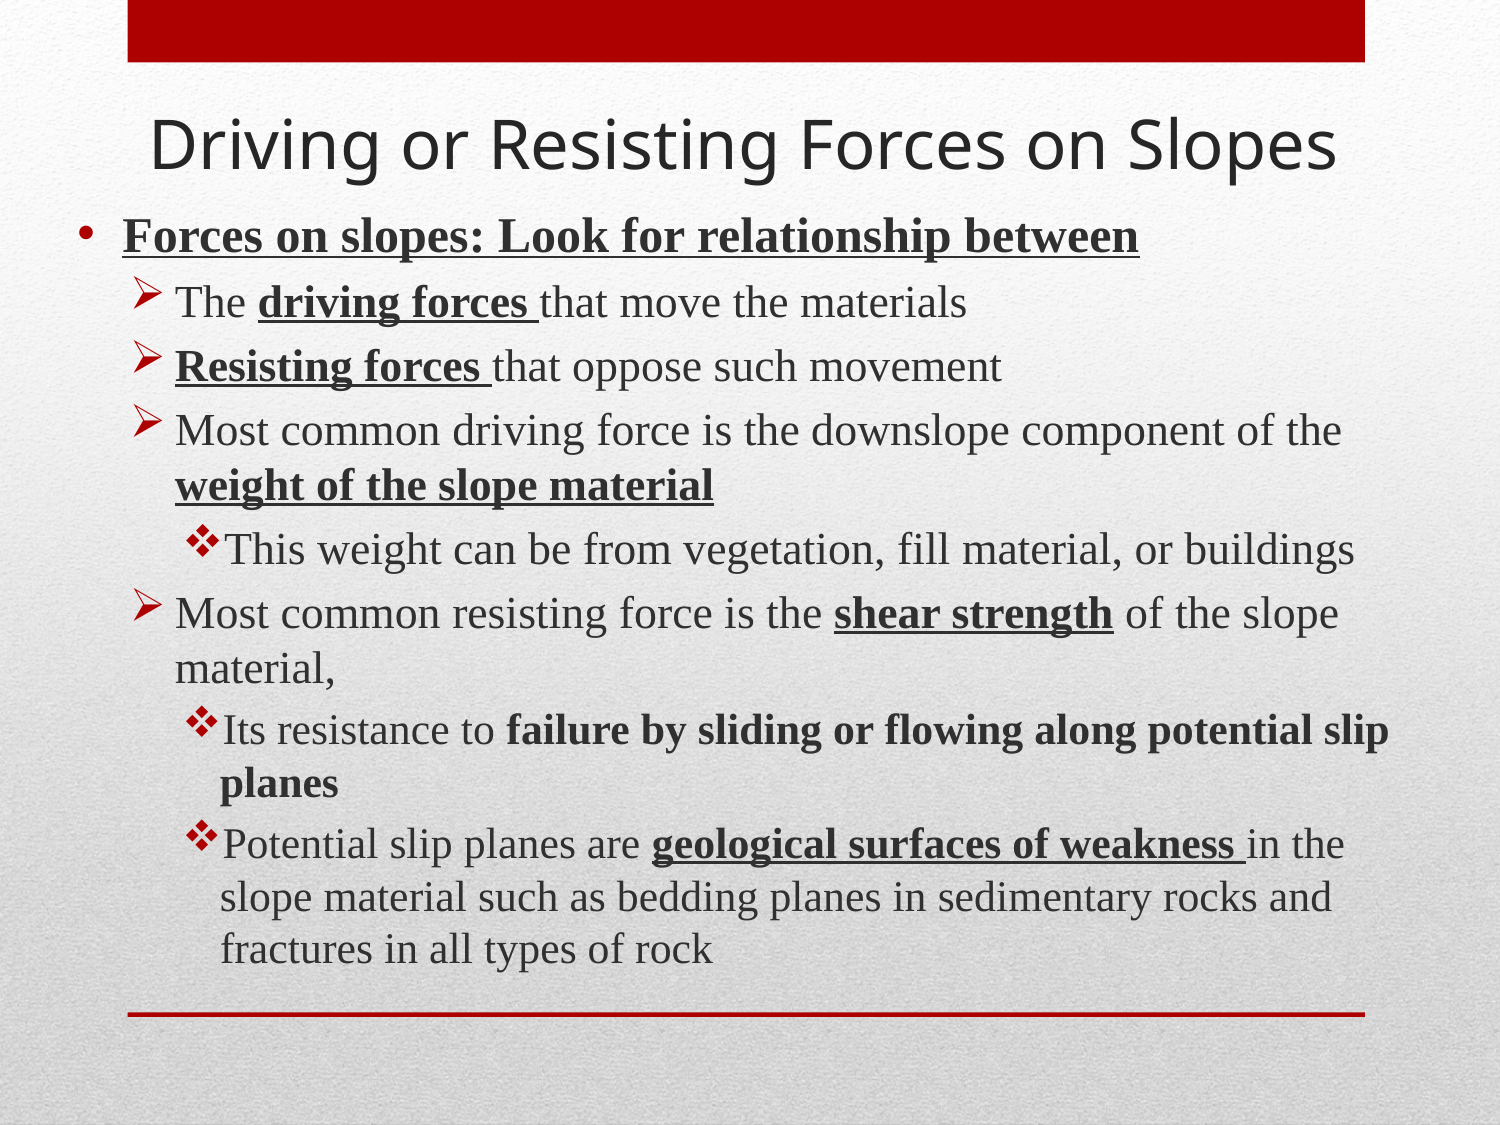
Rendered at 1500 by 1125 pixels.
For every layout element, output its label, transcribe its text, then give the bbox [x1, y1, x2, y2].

title Driving or Resisting Forces on Slopes [37, 50, 1450, 192]
list Forces on slopes: Look for relationship between The driving forces that move the materials Resisting forces that oppose such movement Most common driving force is the downslope component of the weight of the slope material This weight can be from vegetation, fill material, or buildings Most common resisting force is the shear strength of the slope material, Its resistance to failure by sliding or flowing along potential slip planes Potential slip planes are geological surfaces of weakness in the slope material such as bedding planes in sedimentary rocks and fractures in all types of rock [62, 162, 1463, 1013]
